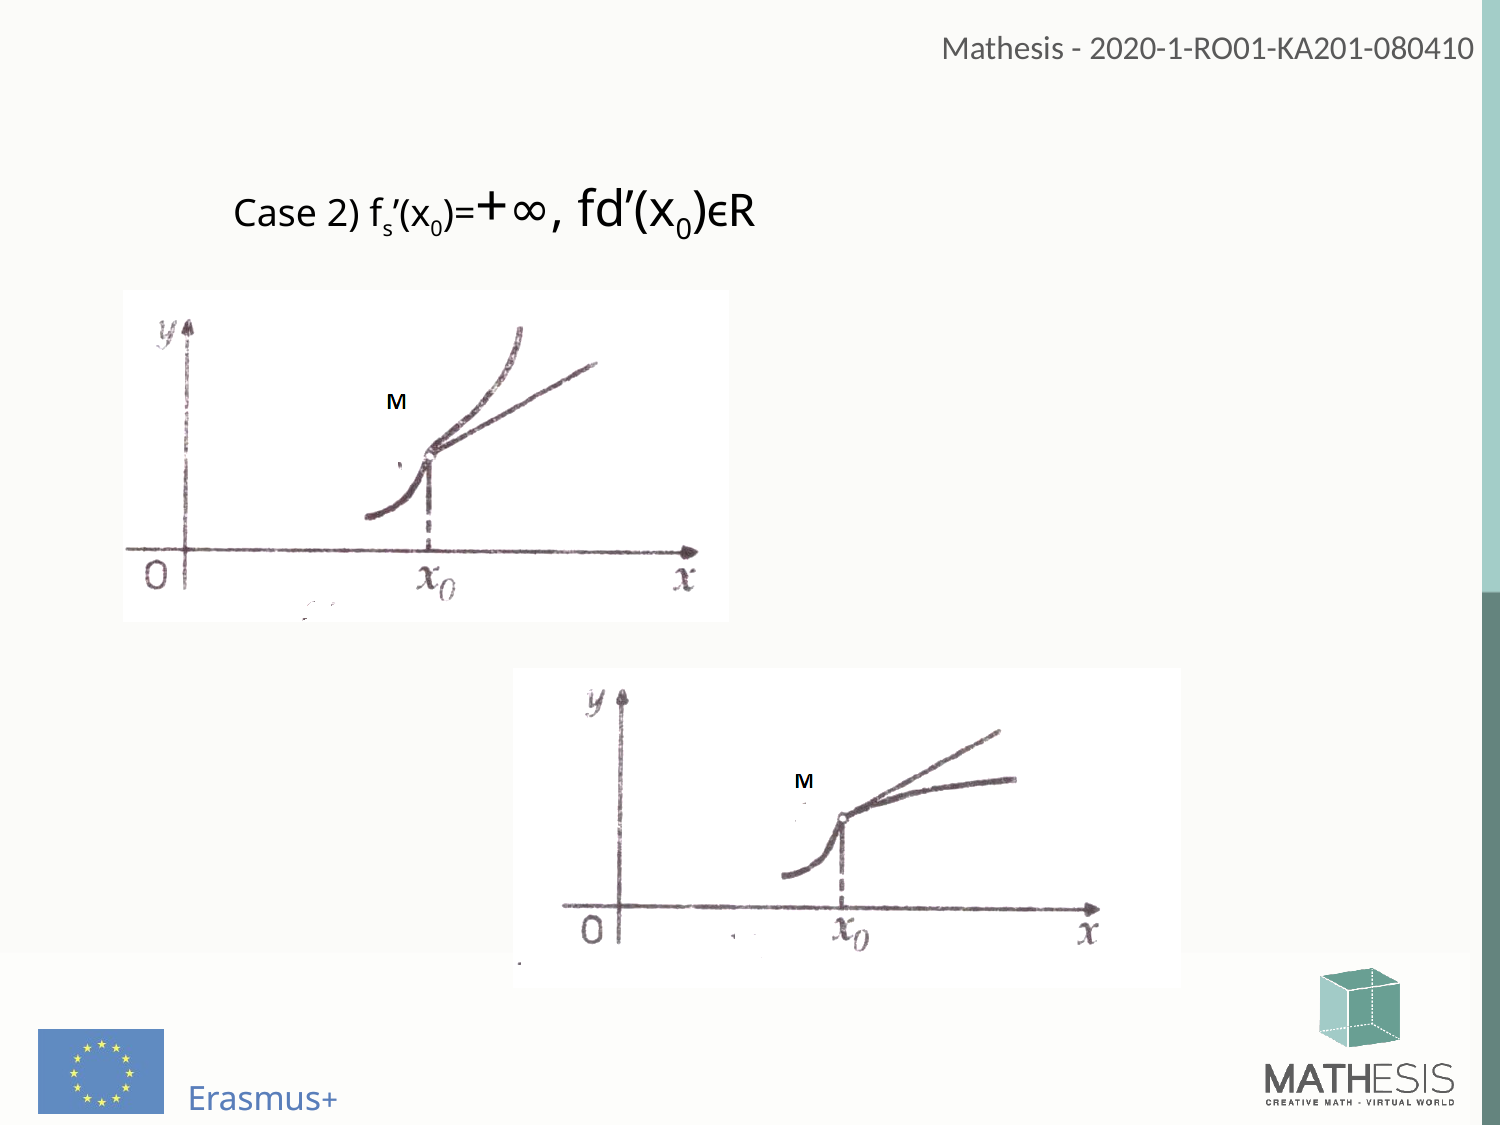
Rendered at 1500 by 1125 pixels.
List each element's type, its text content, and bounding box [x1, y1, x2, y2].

picture [513, 668, 1181, 988]
text_box Case 2) fs’(x0)=+∞, fd’(x0)ϵR [218, 160, 1069, 253]
picture [123, 290, 730, 622]
